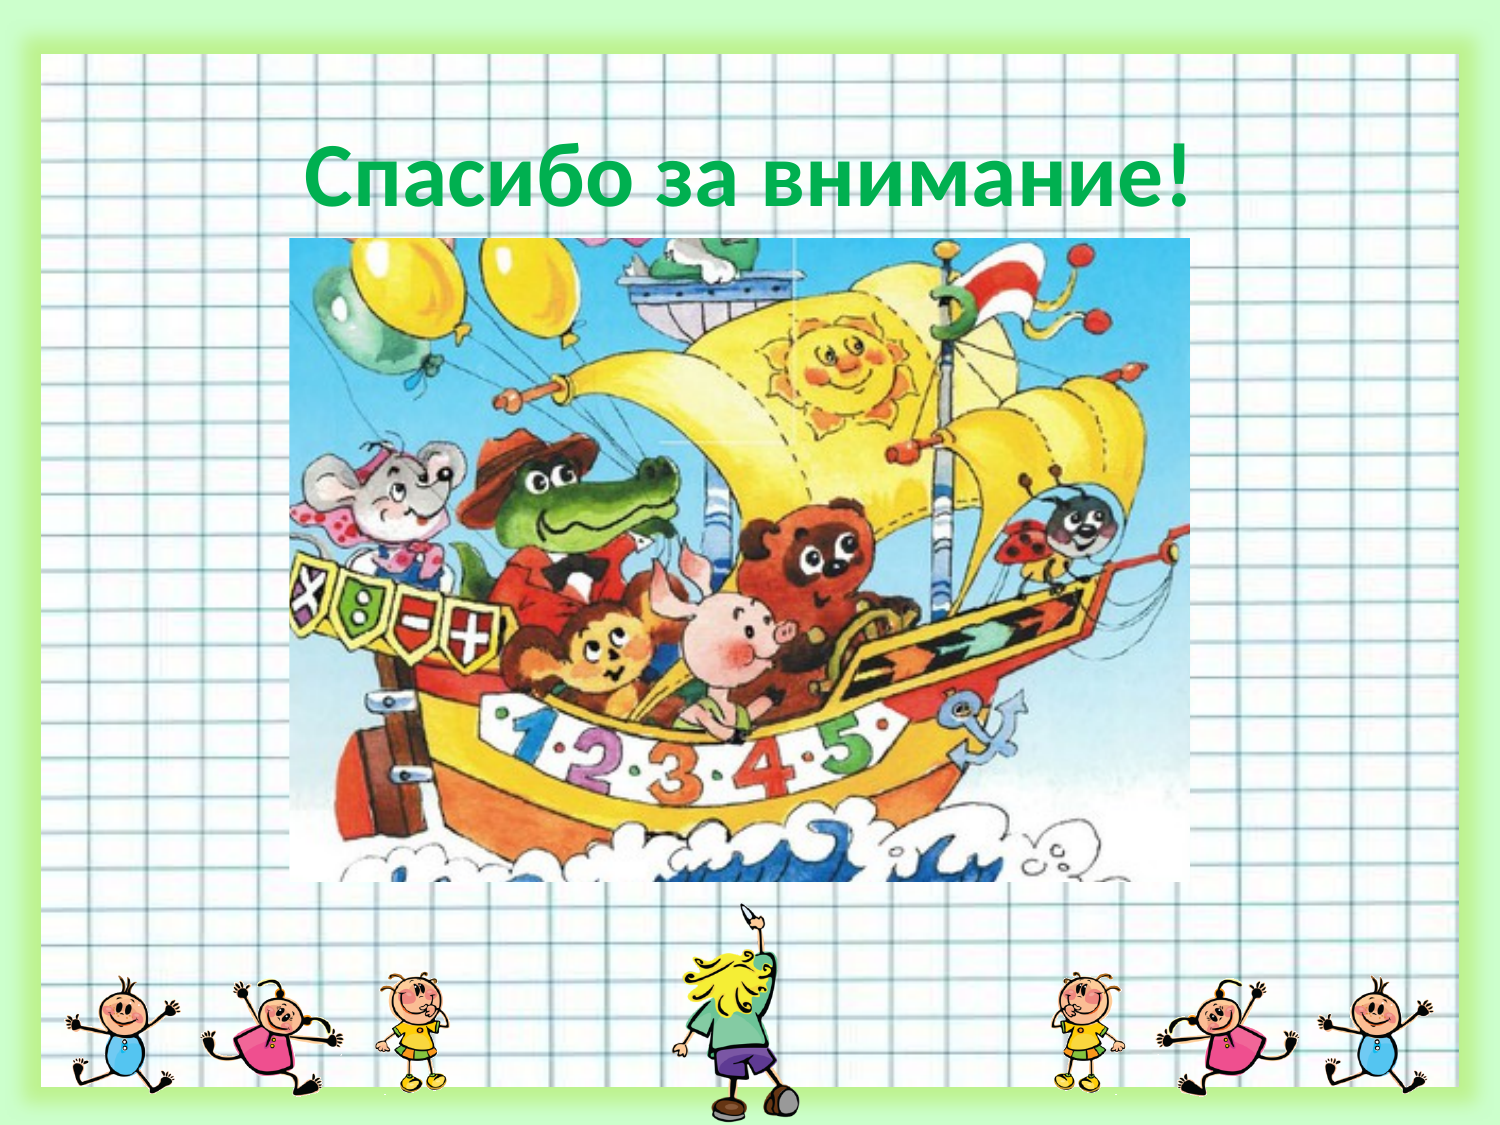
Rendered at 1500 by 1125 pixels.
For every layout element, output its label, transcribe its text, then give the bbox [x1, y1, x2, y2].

title Спасибо за внимание! [112, 49, 1388, 291]
picture [41, 54, 1459, 1125]
